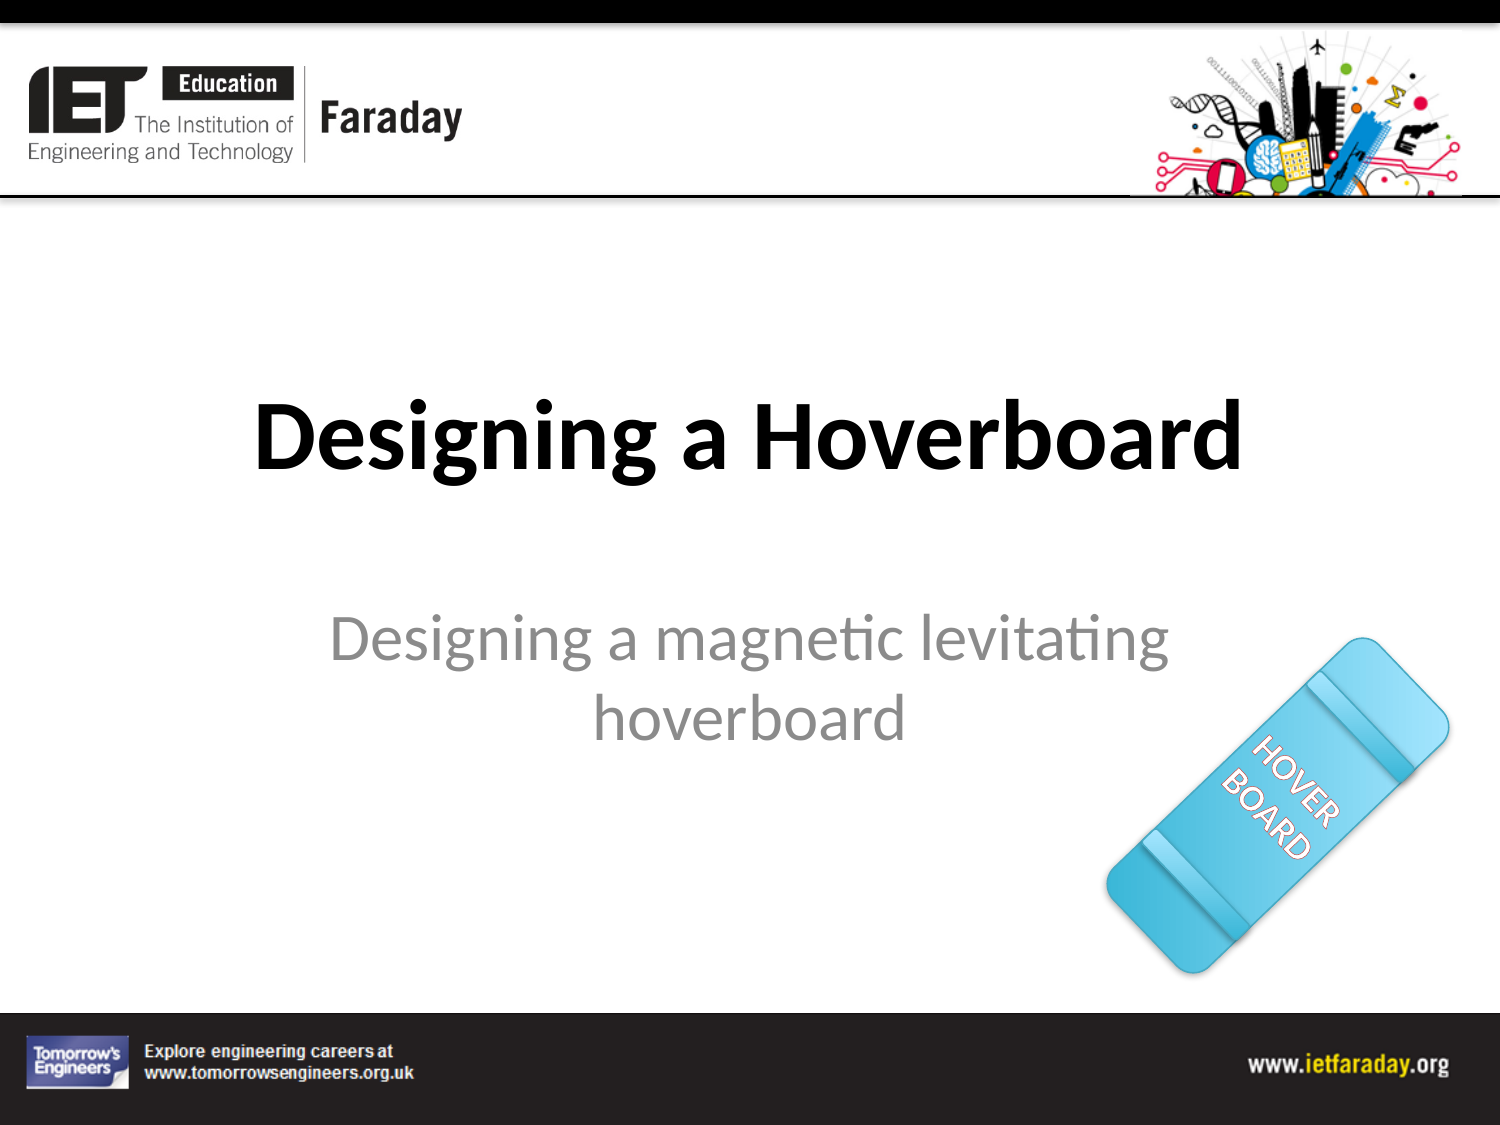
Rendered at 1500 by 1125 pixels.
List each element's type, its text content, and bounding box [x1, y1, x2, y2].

subtitle Designing a magnetic levitating hoverboard [182, 585, 1318, 906]
picture [1130, 30, 1462, 197]
picture [0, 1013, 1500, 1125]
title Designing a Hoverboard [100, 361, 1400, 540]
picture [1308, 192, 1335, 197]
picture [29, 66, 462, 163]
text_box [1201, 621, 1355, 990]
picture [1338, 167, 1345, 175]
